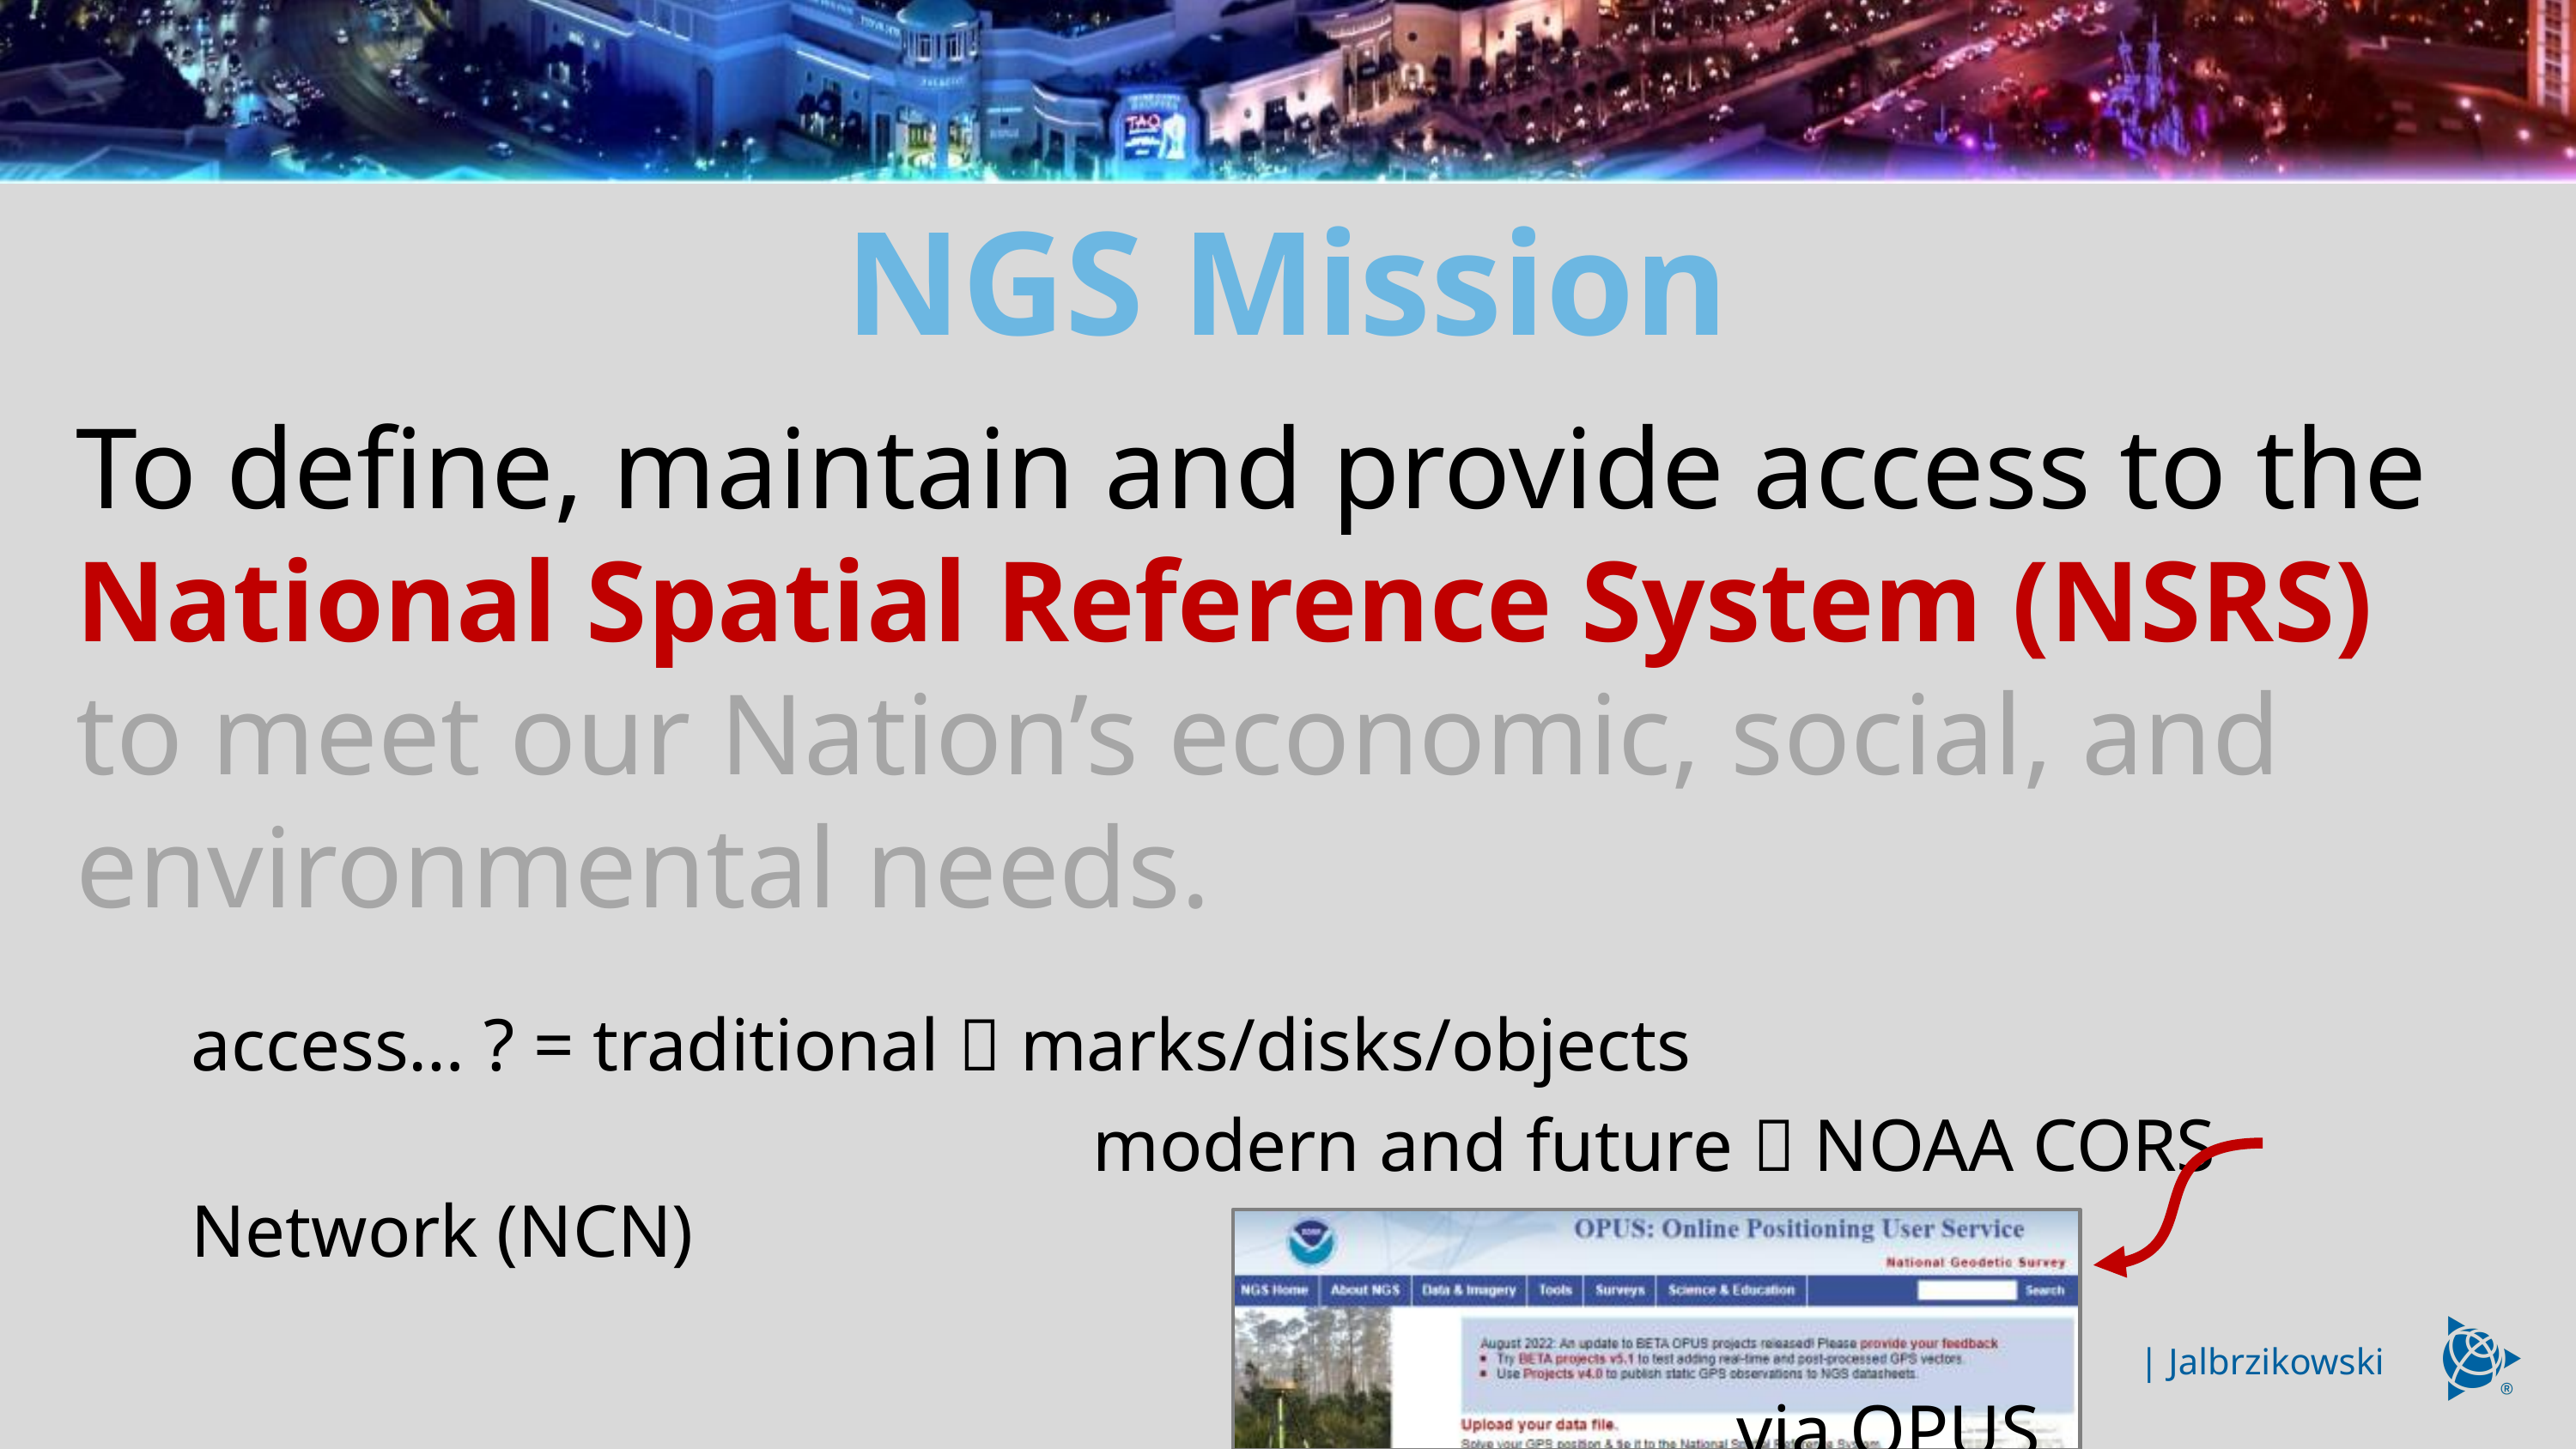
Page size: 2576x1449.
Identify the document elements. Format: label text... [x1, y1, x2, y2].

picture [0, 0, 2576, 184]
picture [2515, 1316, 2521, 1401]
title NGS Mission [191, 191, 2385, 372]
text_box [2093, 1143, 2263, 1266]
list To define, maintain and provide access to the National Spatial Reference System (NSRS) to meet our Nation’s economic, social, and environmental needs. [76, 372, 2476, 1094]
text_box access… ? = traditional  marks/disks/objects modern and future  NOAA CORS Network (NCN) via OPUS [178, 993, 2515, 1449]
picture [1234, 1210, 2079, 1449]
